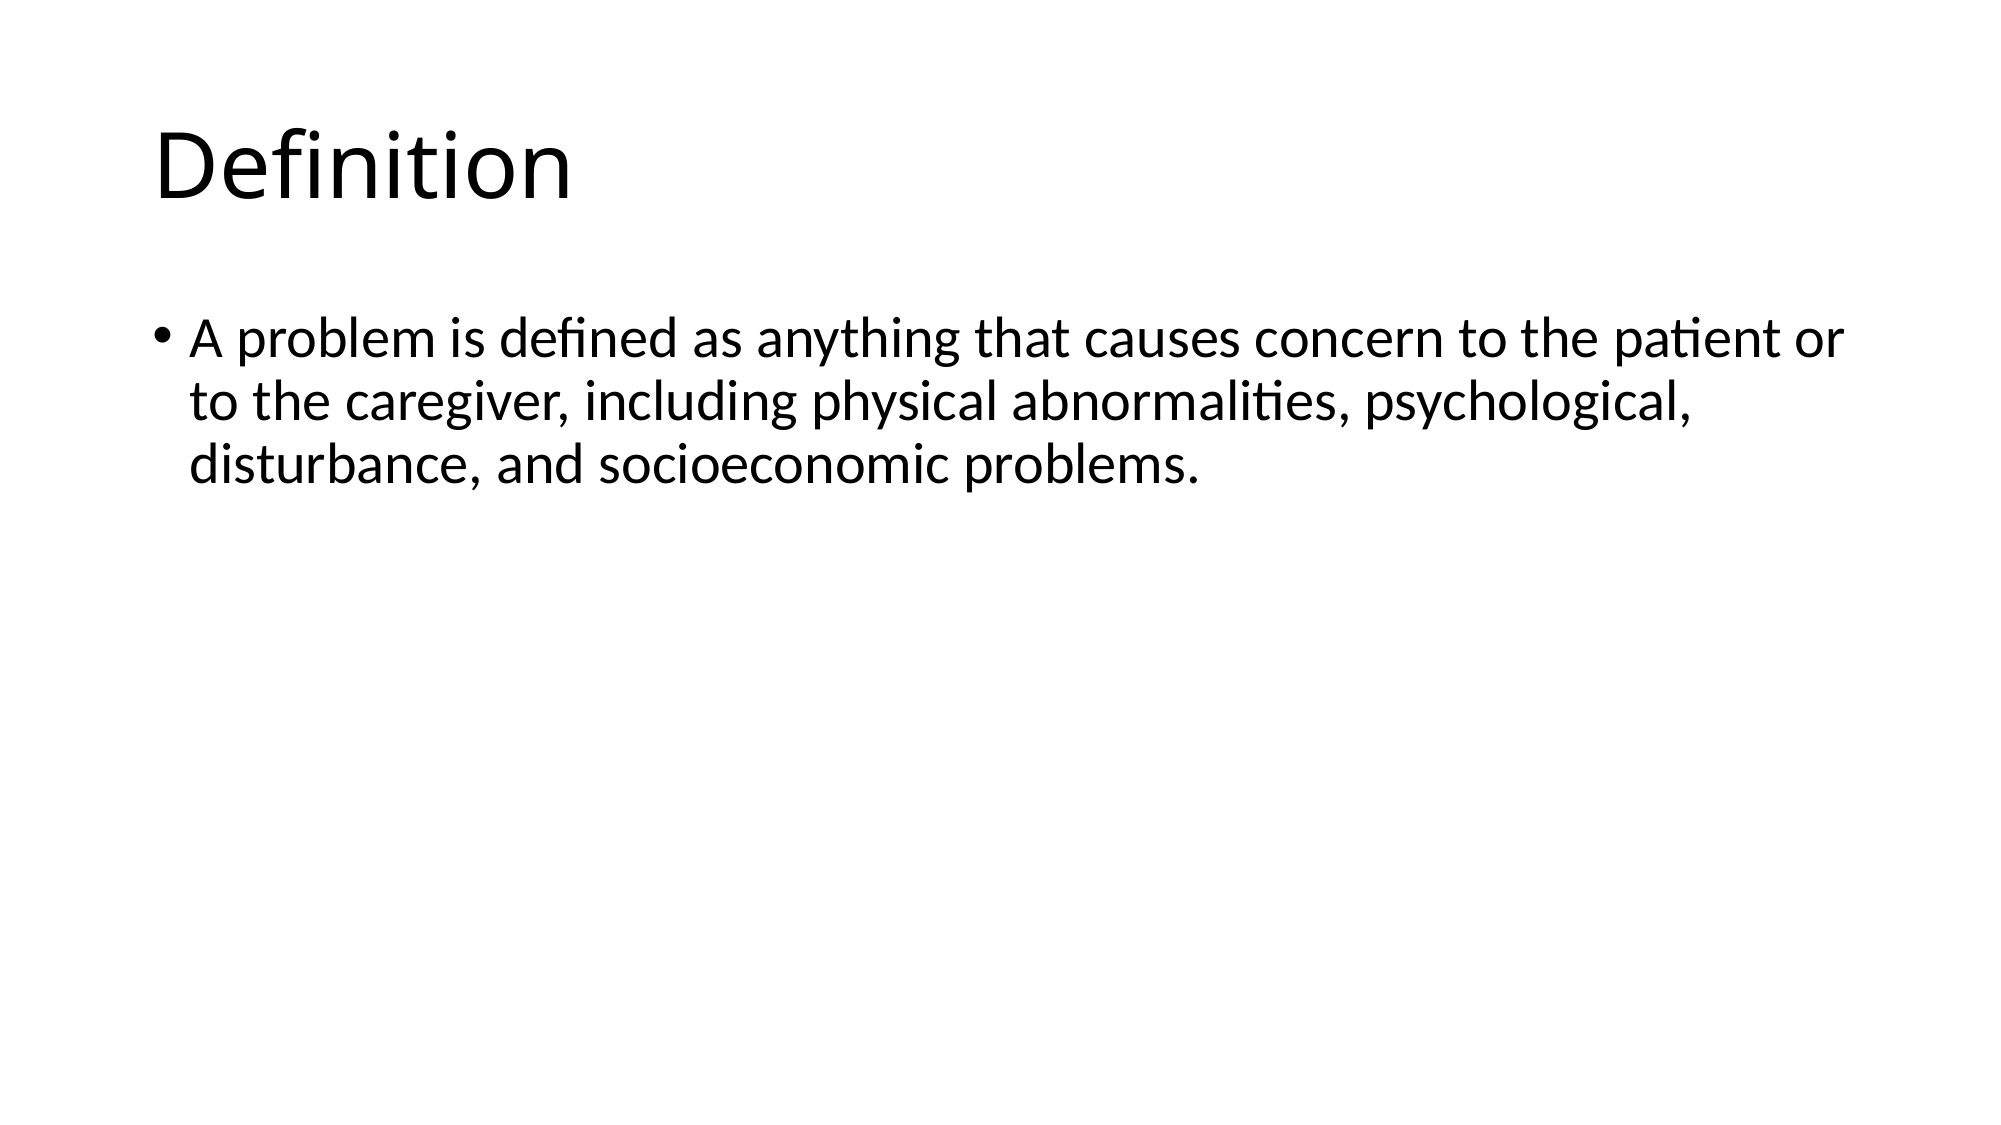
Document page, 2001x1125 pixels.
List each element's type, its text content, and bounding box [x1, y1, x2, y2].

list A problem is defined as anything that causes concern to the patient or to the caregiver, including physical abnormalities, psychological, disturbance, and socioeconomic problems. [137, 299, 1863, 1014]
title Definition [137, 59, 1863, 278]
